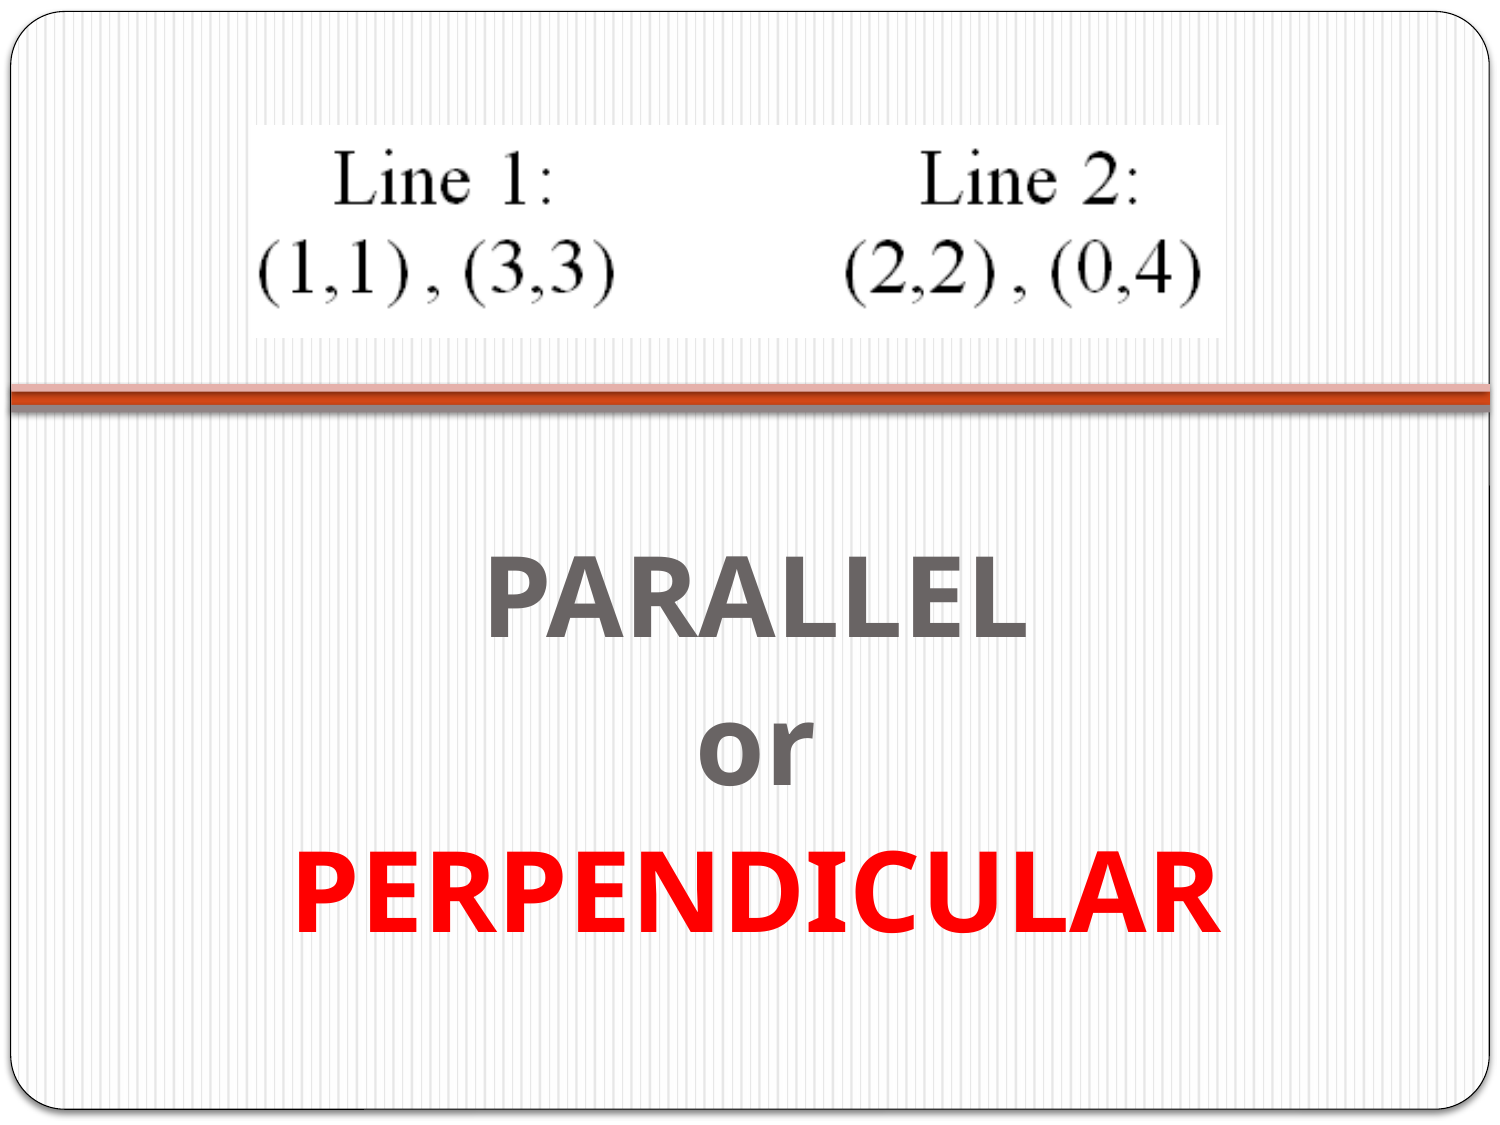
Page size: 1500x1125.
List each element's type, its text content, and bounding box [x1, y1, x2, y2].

picture [250, 124, 1226, 338]
list PARALLEL or PERPENDICULAR [118, 517, 1394, 975]
